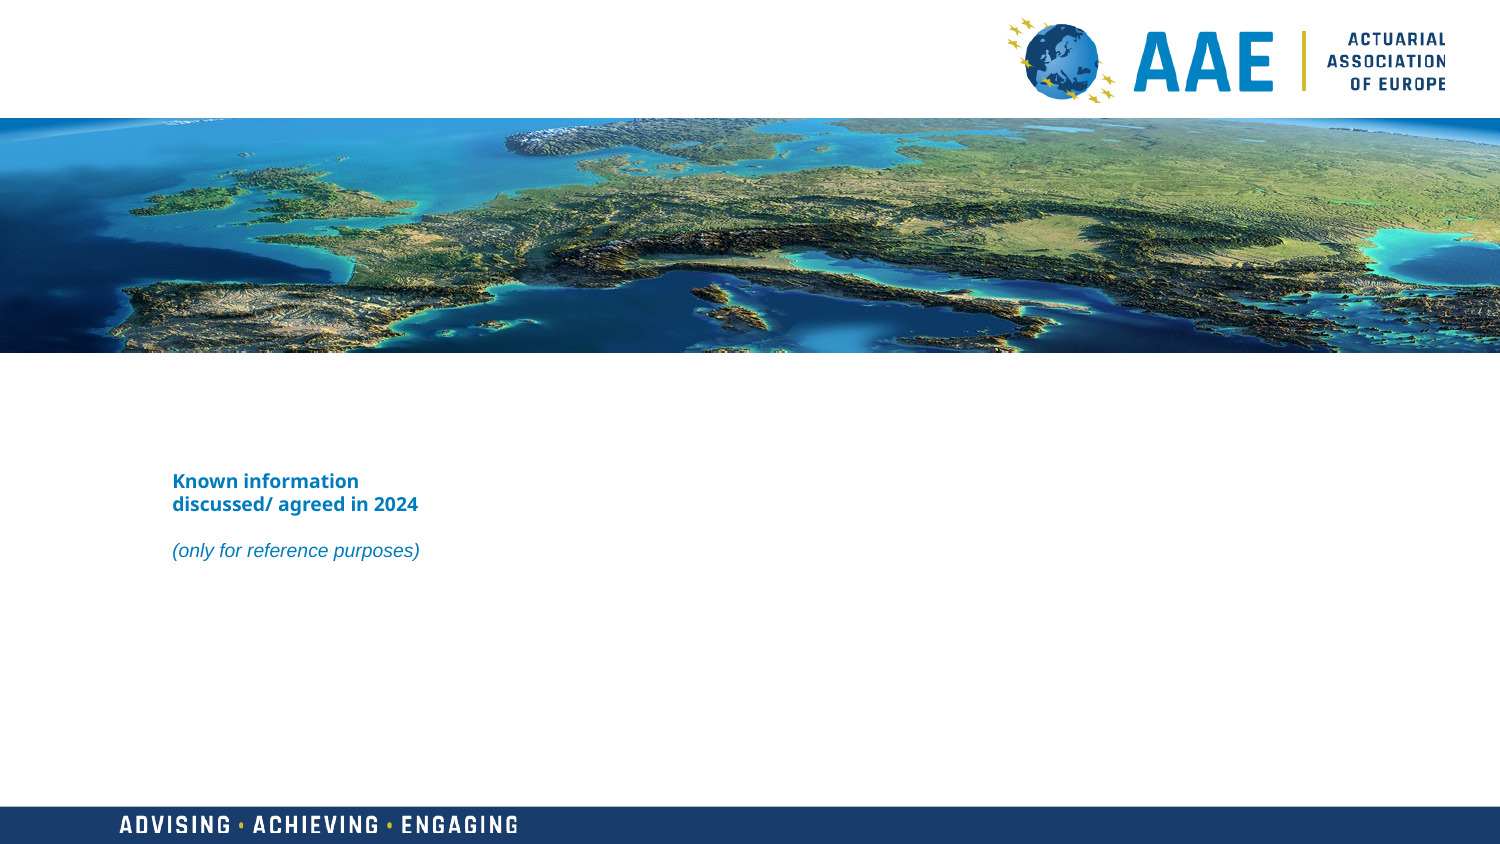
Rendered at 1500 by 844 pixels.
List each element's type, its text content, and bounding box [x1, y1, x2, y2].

picture [0, 118, 1500, 353]
title Known information discussed/ agreed in 2024 (only for reference purposes) [172, 468, 1322, 563]
